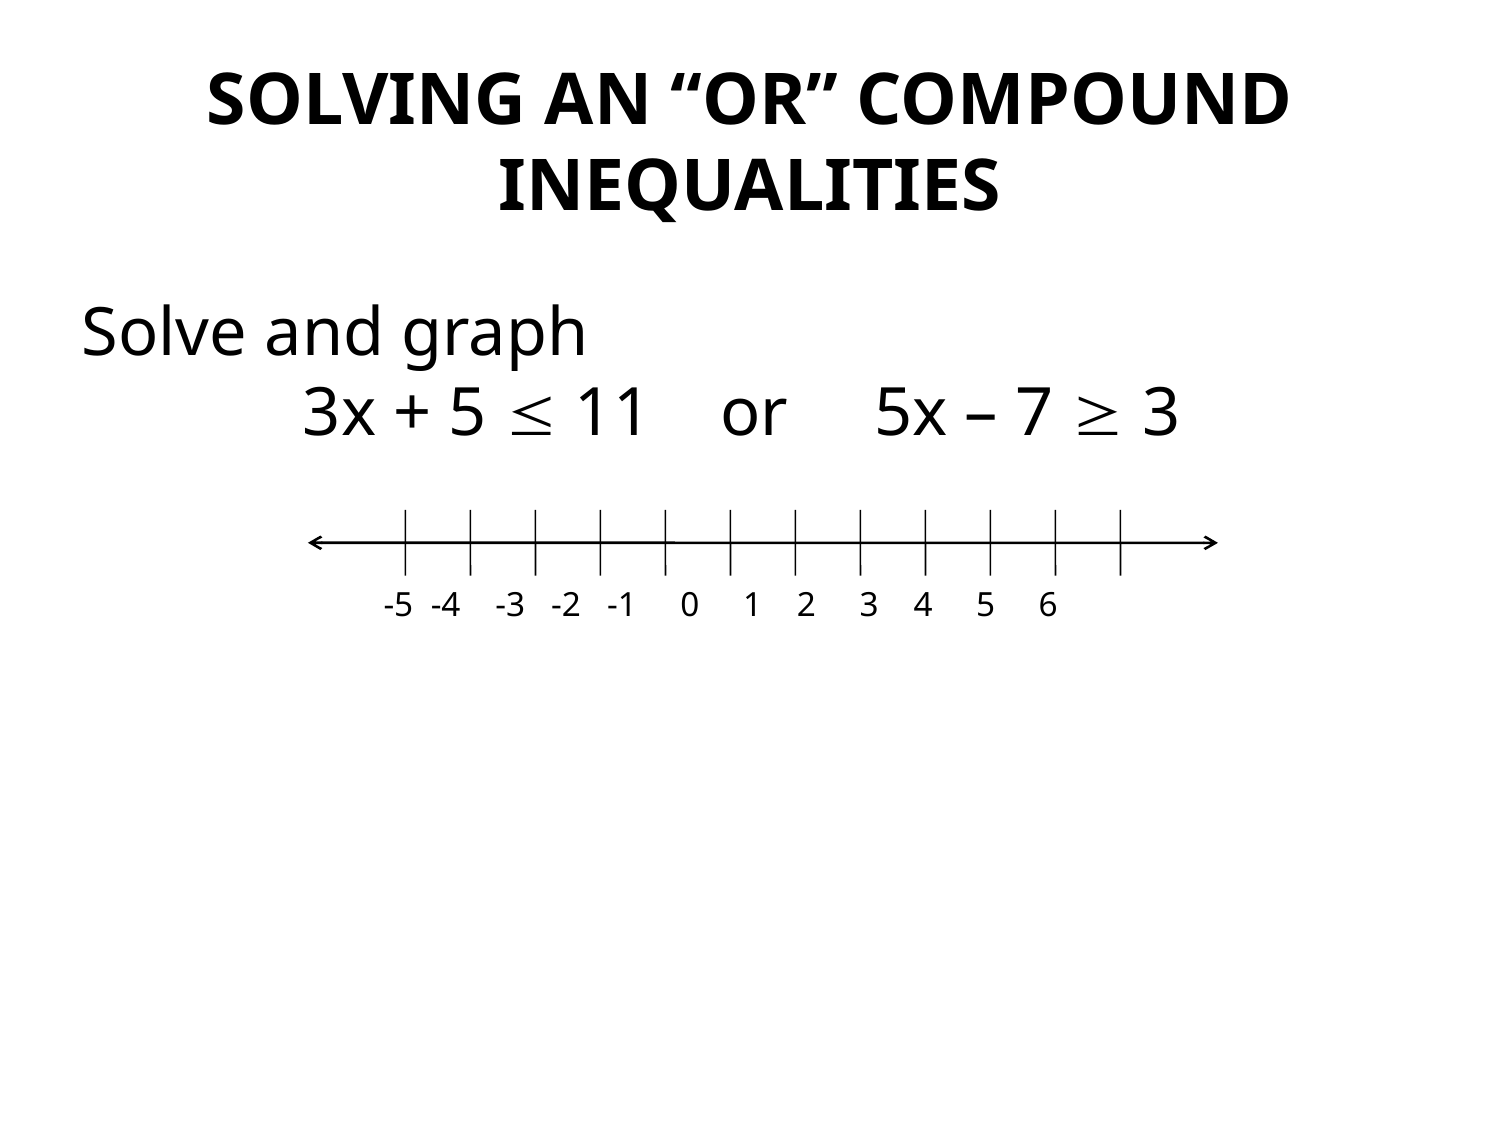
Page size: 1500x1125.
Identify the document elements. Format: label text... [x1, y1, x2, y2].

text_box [307, 509, 1500, 708]
title SOLVING AN “OR” COMPOUND INEQUALITIES [75, 45, 1425, 233]
text_box Solve and graph 3x + 5  11 or 5x – 7  3 [66, 281, 1417, 456]
